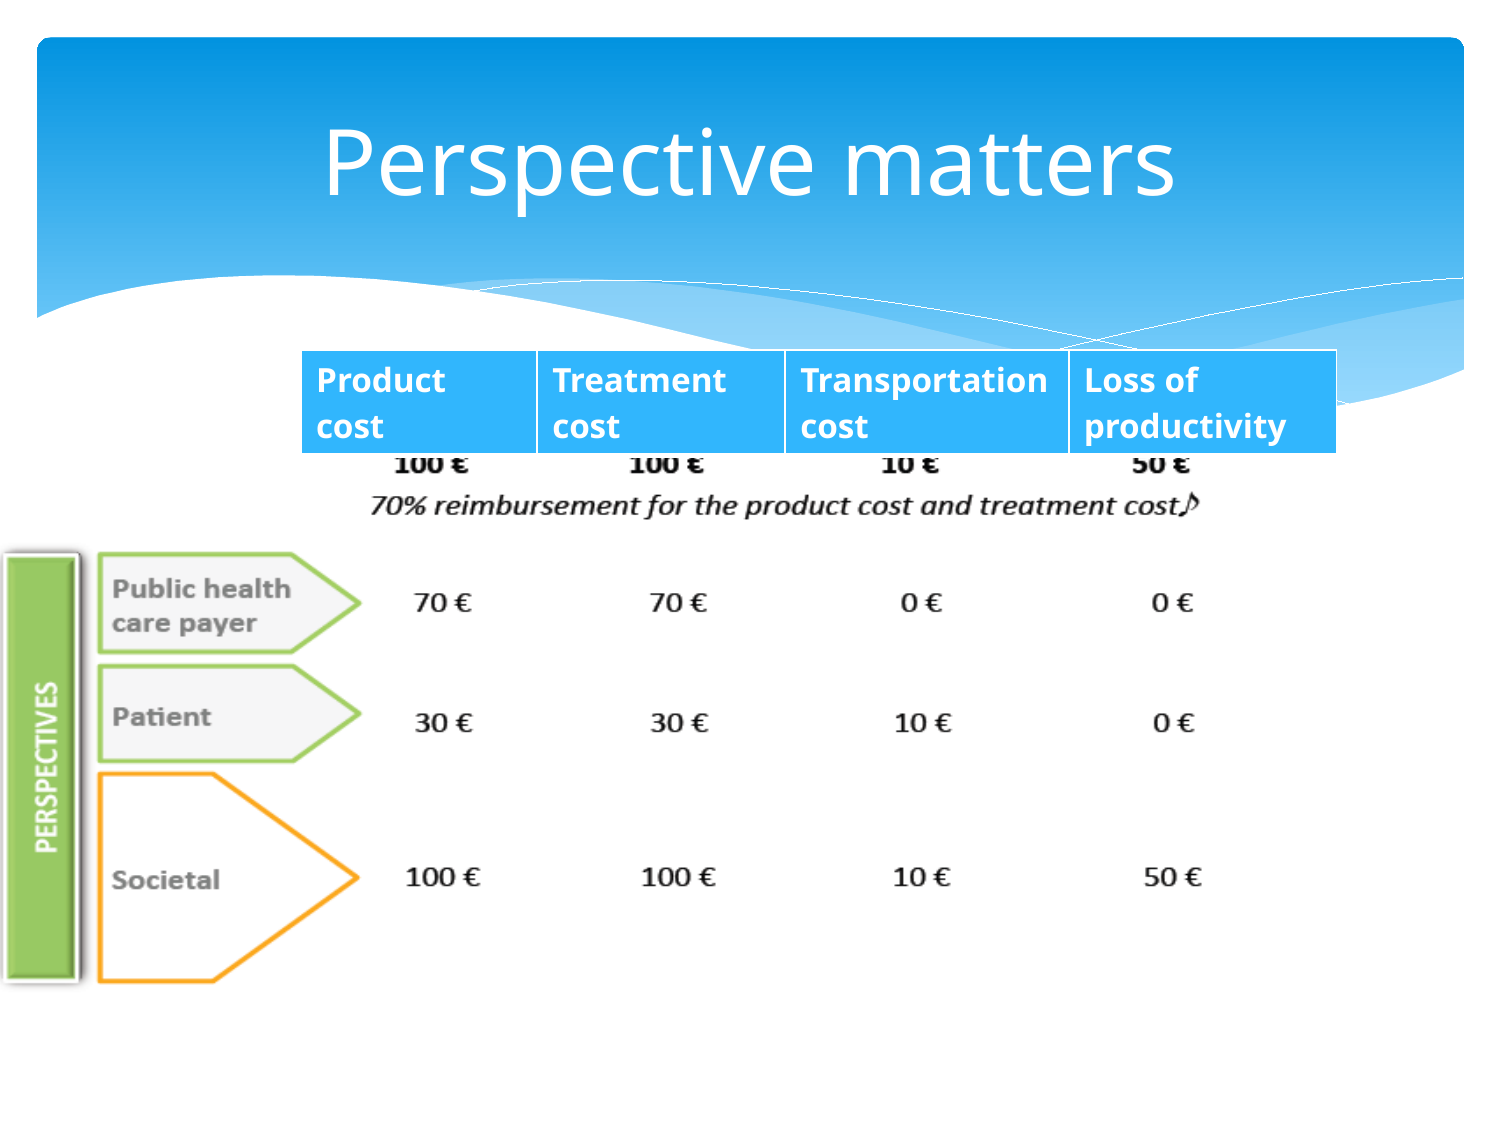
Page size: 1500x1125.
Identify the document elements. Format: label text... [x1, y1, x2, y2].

table_header Product cost [302, 351, 536, 436]
title Perspective matters [75, 55, 1425, 261]
table_header Loss of productivity [1070, 351, 1336, 437]
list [0, 438, 1337, 1006]
table_header Treatment cost [538, 351, 784, 436]
table_header Transportation cost [786, 351, 1068, 436]
